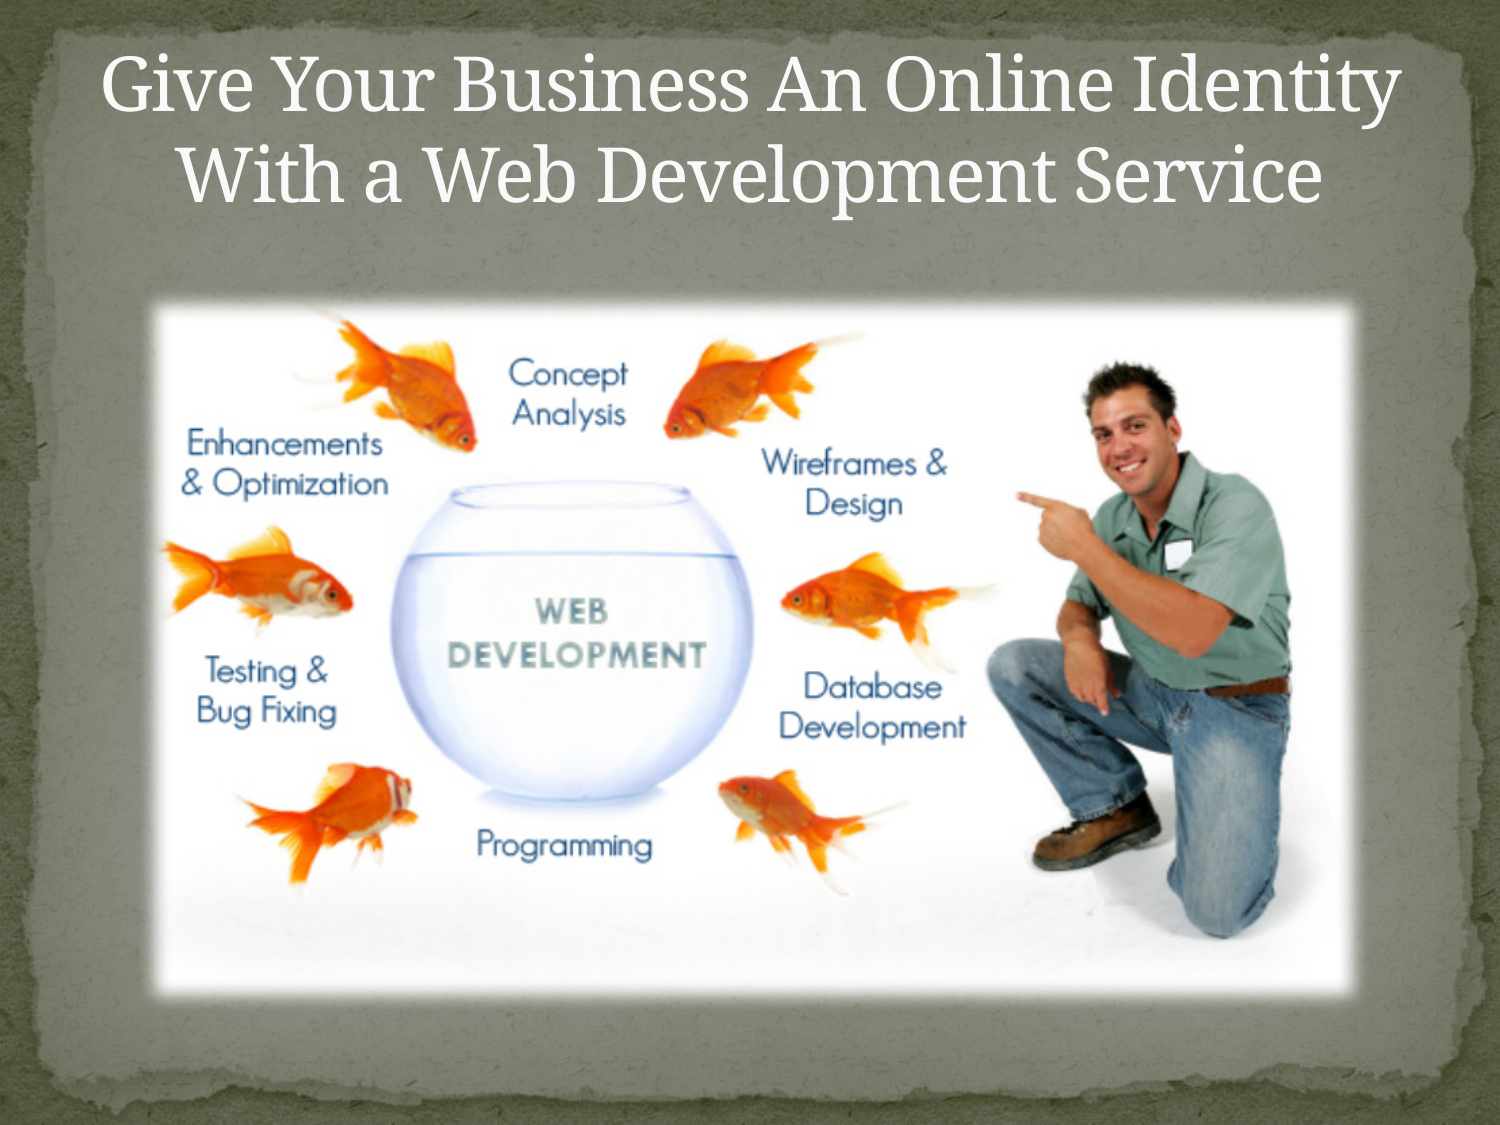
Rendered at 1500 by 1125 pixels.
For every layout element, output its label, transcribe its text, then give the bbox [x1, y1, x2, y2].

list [140, 290, 1370, 1011]
title Give Your Business An Online Identity With a Web Development Service [74, 24, 1425, 225]
